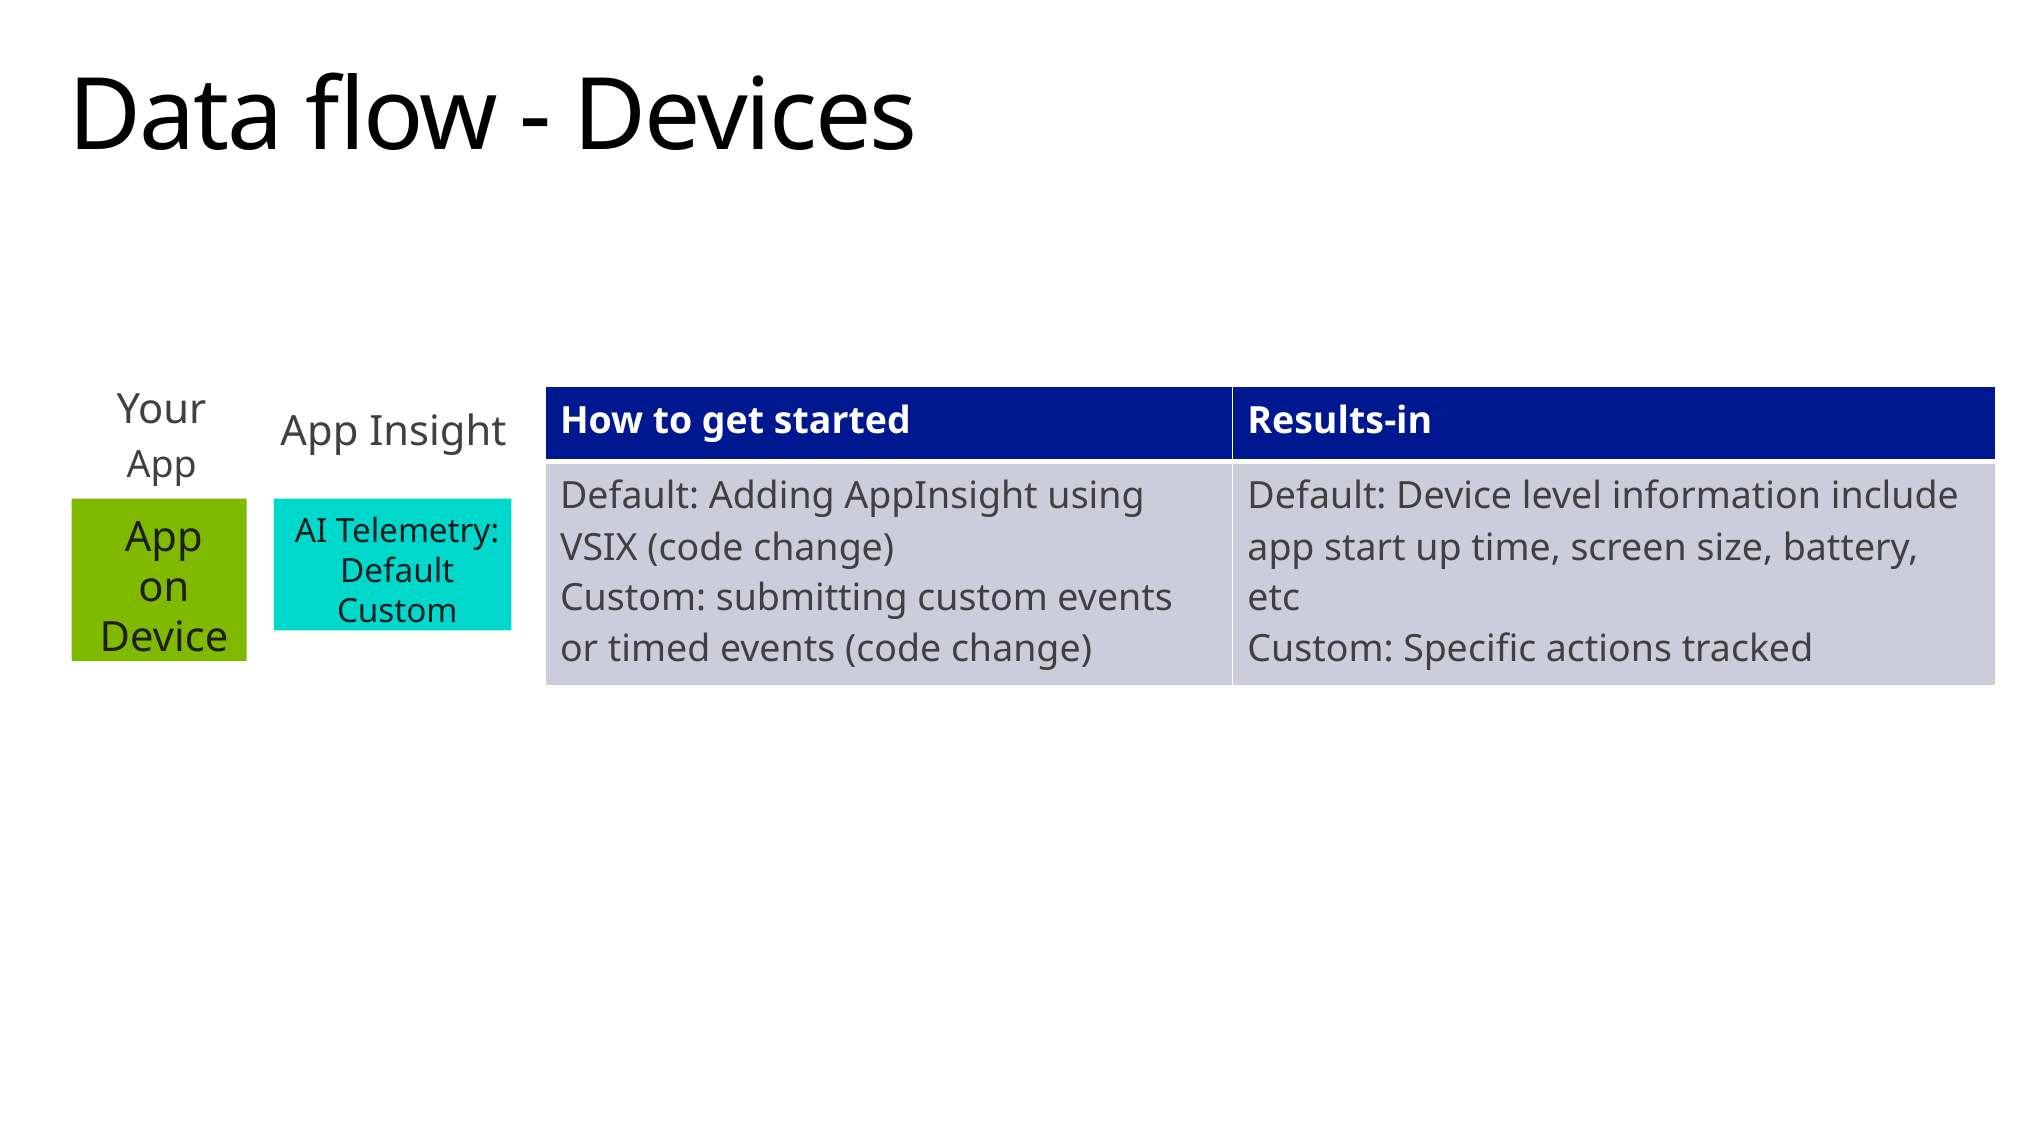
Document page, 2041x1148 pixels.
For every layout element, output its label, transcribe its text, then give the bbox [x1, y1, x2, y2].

title Data flow - Devices [45, 48, 1996, 199]
text_box AI Telemetry: Default Custom [273, 498, 512, 631]
table_cell Default: Adding AppInsight using VSIX (code change) Custom: submitting custom events or timed events (code change) [546, 464, 1232, 685]
text_box Your App [86, 363, 237, 510]
table_header How to get started [546, 387, 1232, 459]
text_box App on Device [71, 498, 247, 662]
text_box App Insight [250, 386, 537, 477]
table_header Results-in [1233, 387, 1995, 459]
table_cell Default: Device level information include app start up time, screen size, battery, etc Custom: Specific actions tracked [1233, 464, 1995, 685]
